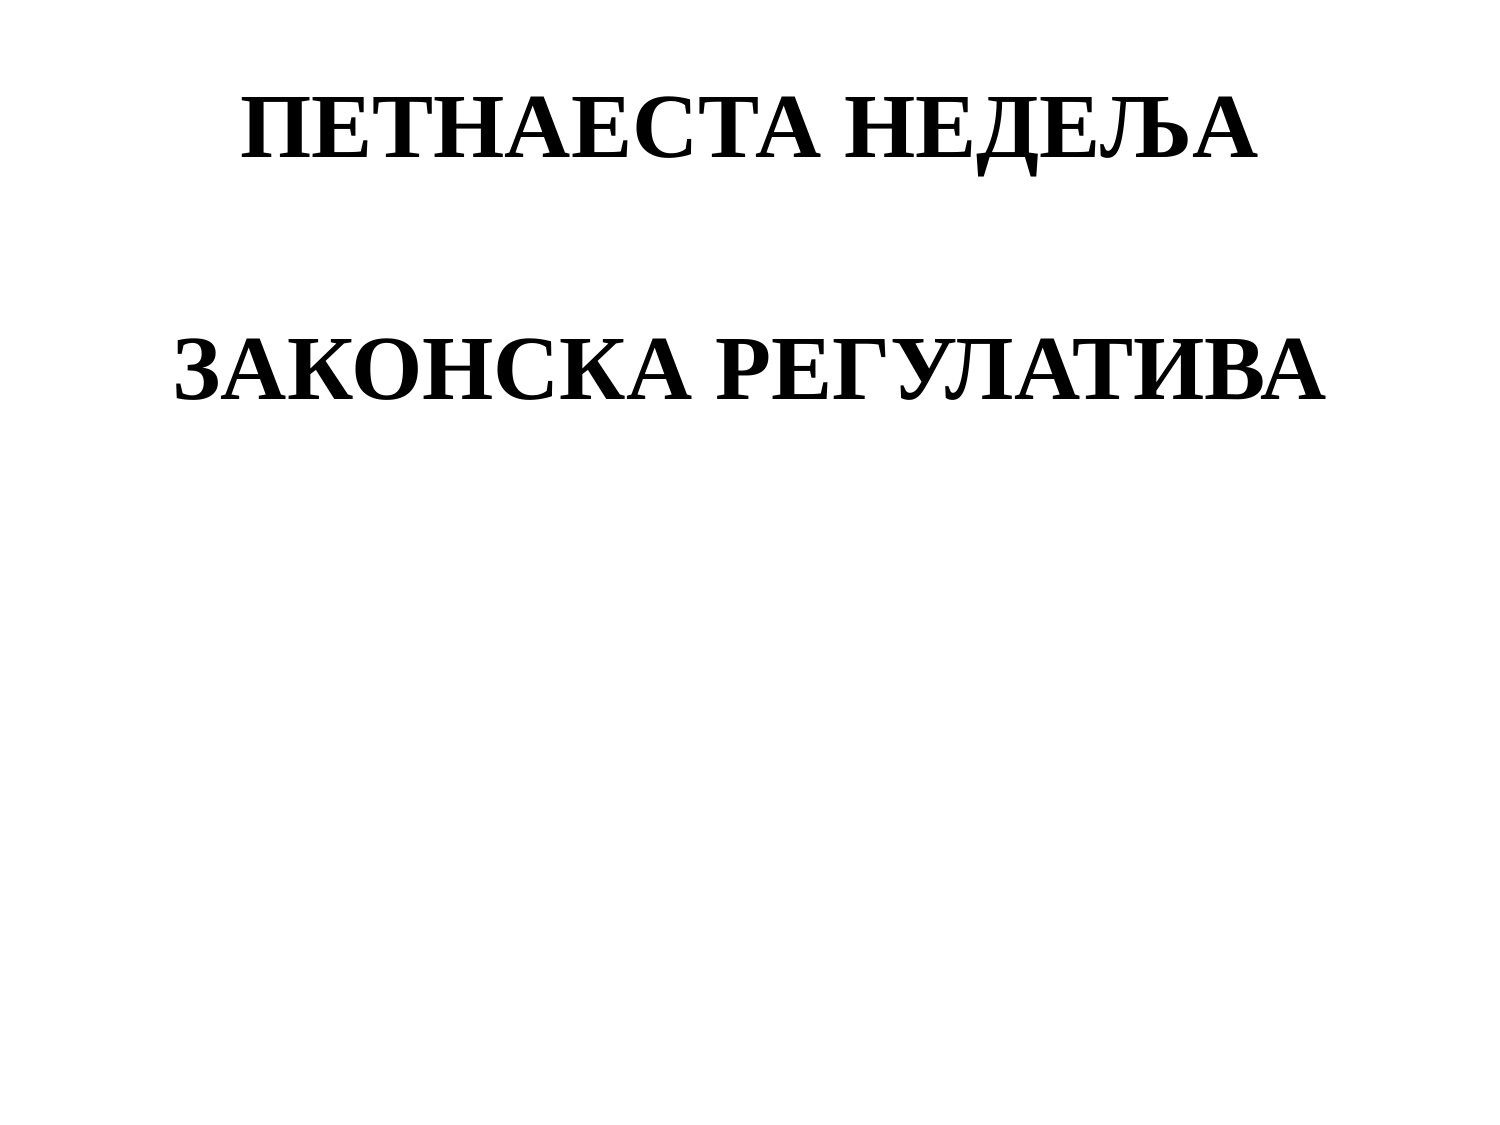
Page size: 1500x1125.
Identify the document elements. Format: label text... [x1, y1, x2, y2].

title ПЕТНАЕСТА НЕДЕЉА [0, 0, 1500, 242]
subtitle ЗАКОНСКА РЕГУЛАТИВА [0, 299, 1500, 438]
